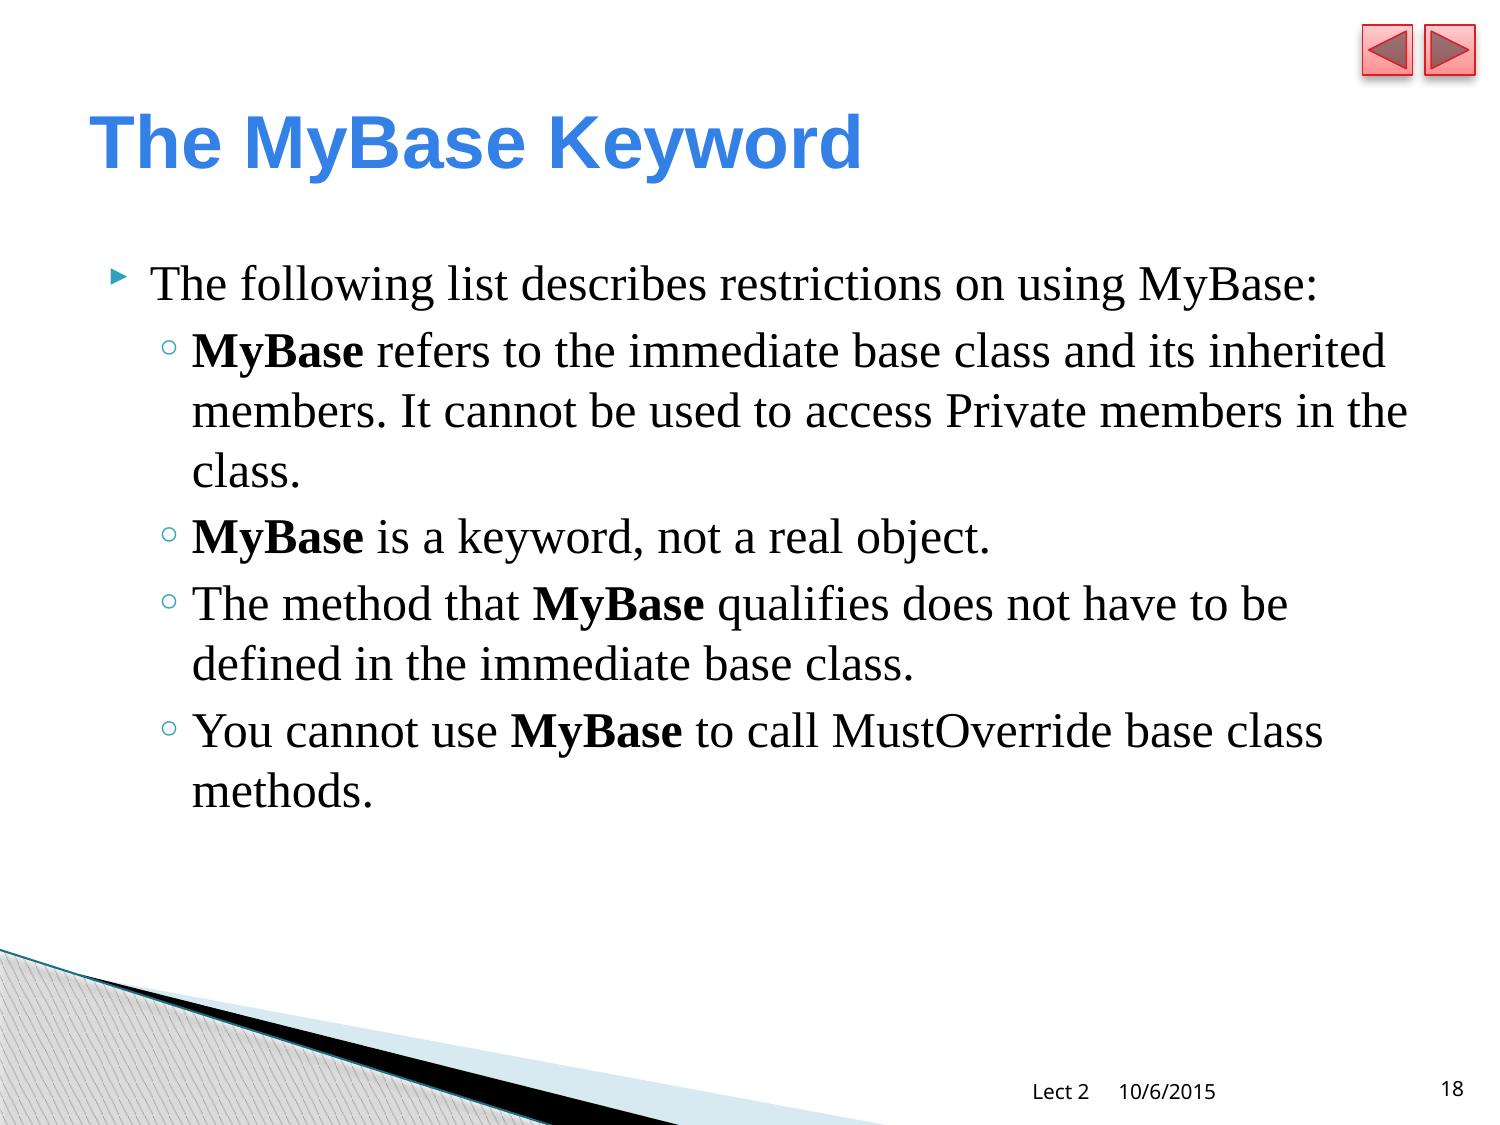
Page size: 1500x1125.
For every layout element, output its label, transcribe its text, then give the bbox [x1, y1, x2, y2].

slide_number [1105, 1051, 1418, 1112]
title The MyBase Keyword [75, 45, 1425, 233]
slide_number 18 [1418, 1051, 1479, 1112]
footer Lect 2 [650, 1051, 1105, 1112]
list The following list describes restrictions on using MyBase: MyBase refers to the immediate base class and its inherited members. It cannot be used to access Private members in the class. MyBase is a keyword, not a real object. The method that MyBase qualifies does not have to be defined in the immediate base class. You cannot use MyBase to call MustOverride base class methods. [74, 242, 1426, 986]
